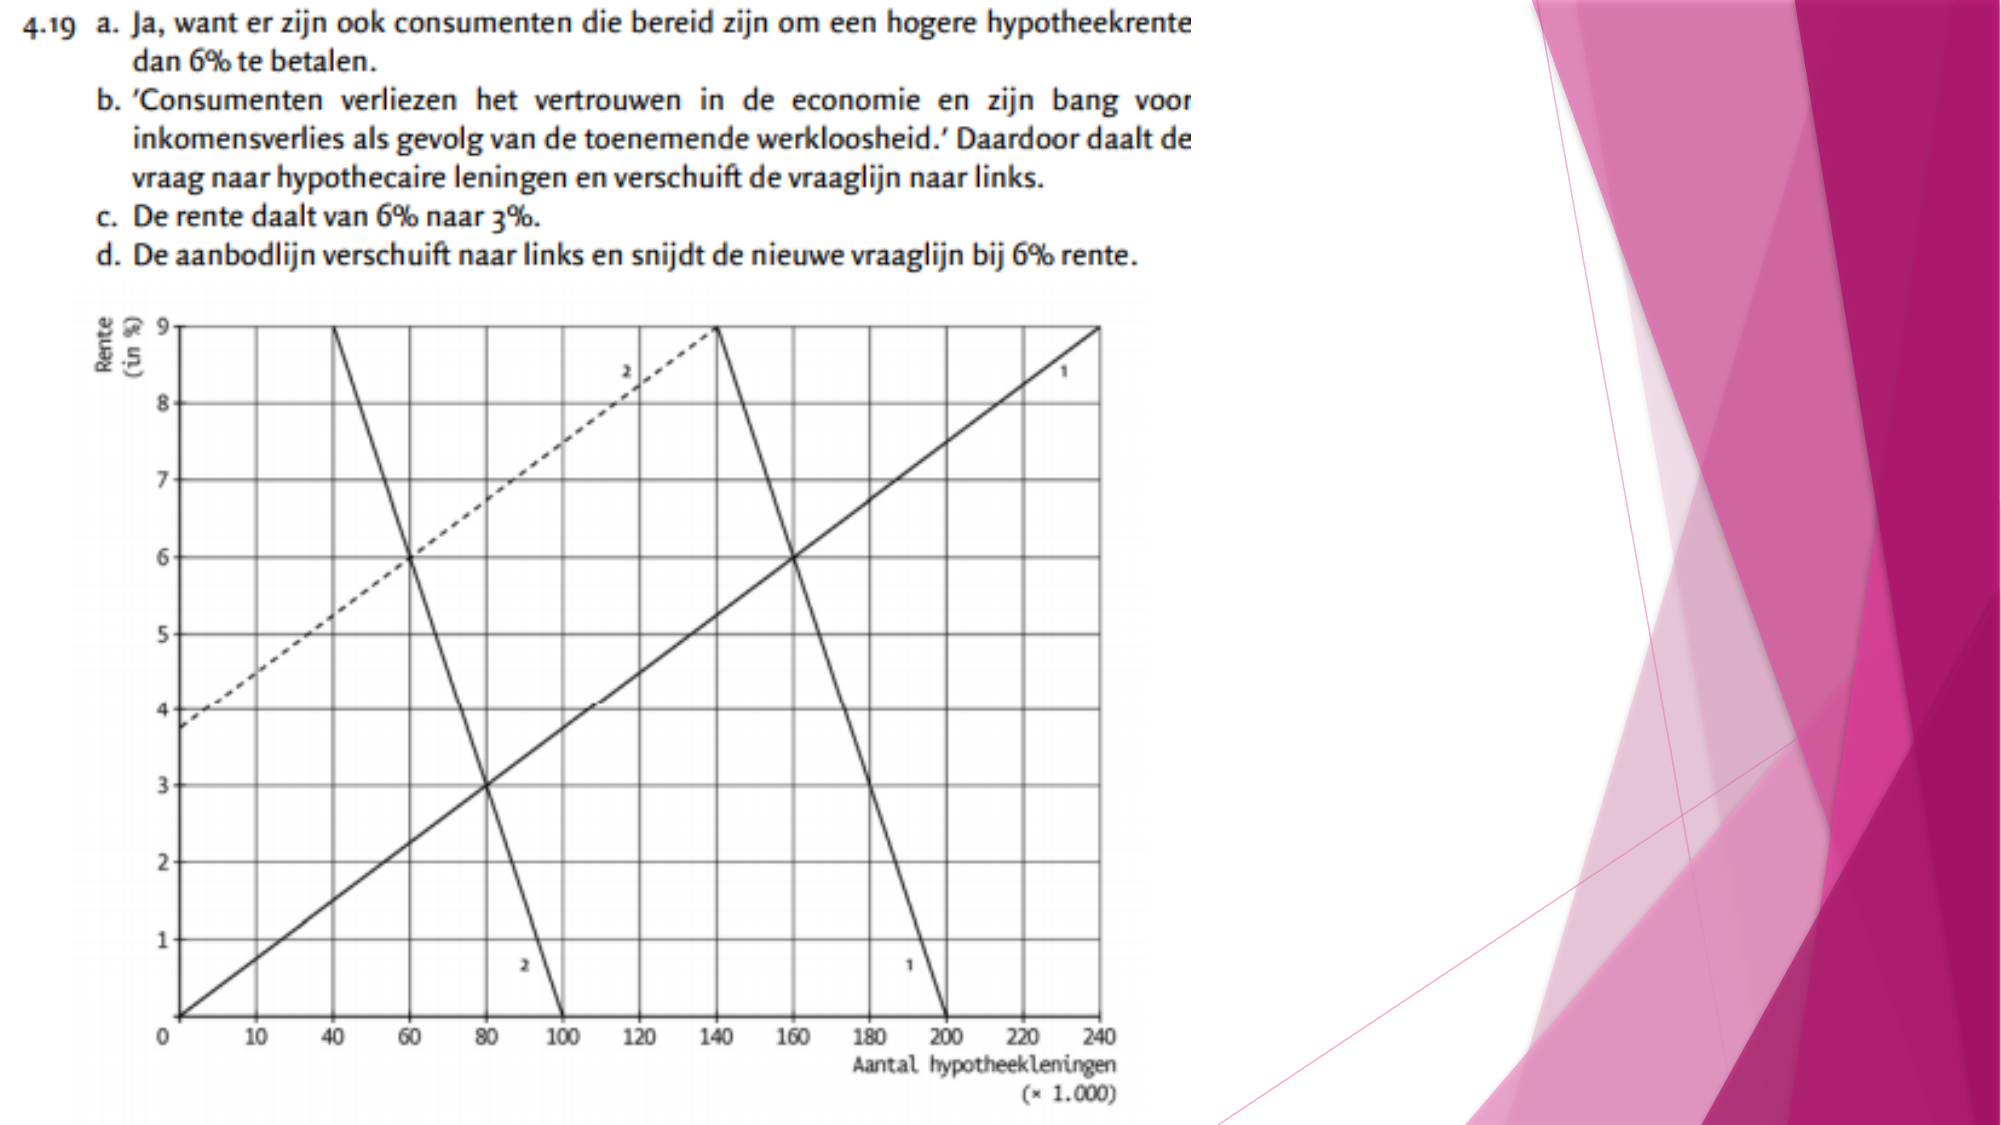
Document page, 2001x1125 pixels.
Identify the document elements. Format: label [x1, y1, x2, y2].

picture [0, 0, 1191, 1125]
